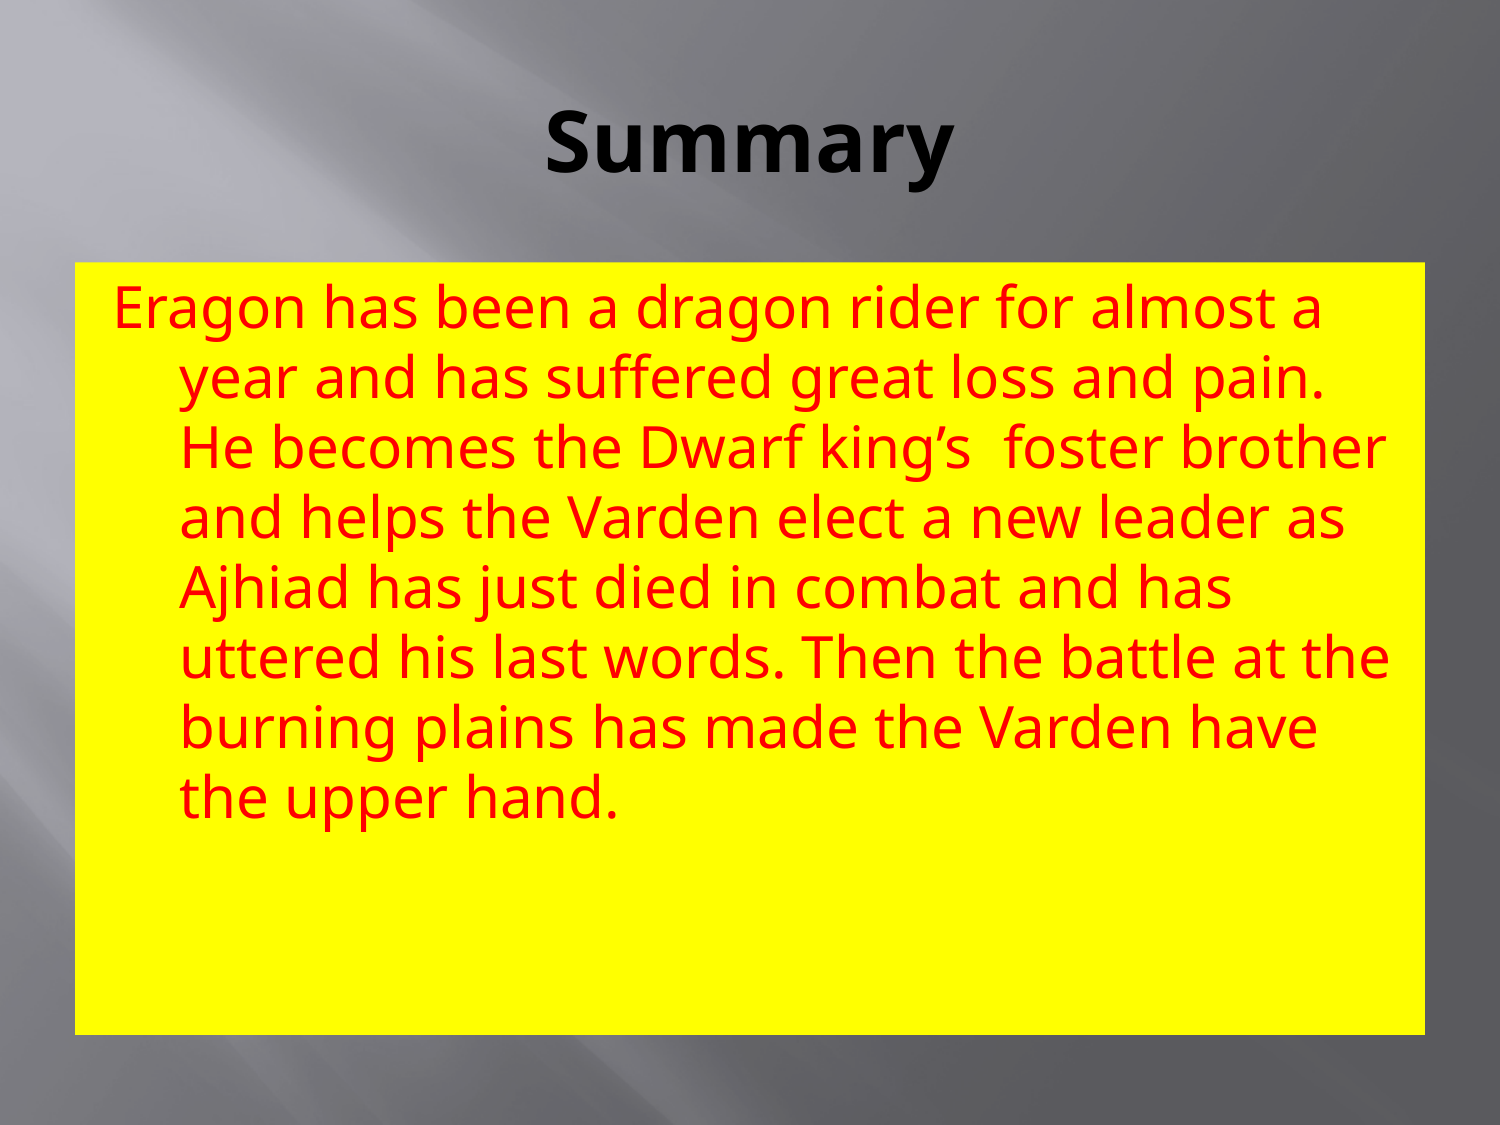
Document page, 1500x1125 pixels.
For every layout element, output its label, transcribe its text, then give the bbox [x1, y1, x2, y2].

list Eragon has been a dragon rider for almost a year and has suffered great loss and pain. He becomes the Dwarf king’s foster brother and helps the Varden elect a new leader as Ajhiad has just died in combat and has uttered his last words. Then the battle at the burning plains has made the Varden have the upper hand. [75, 262, 1425, 1035]
title Summary [75, 45, 1425, 233]
